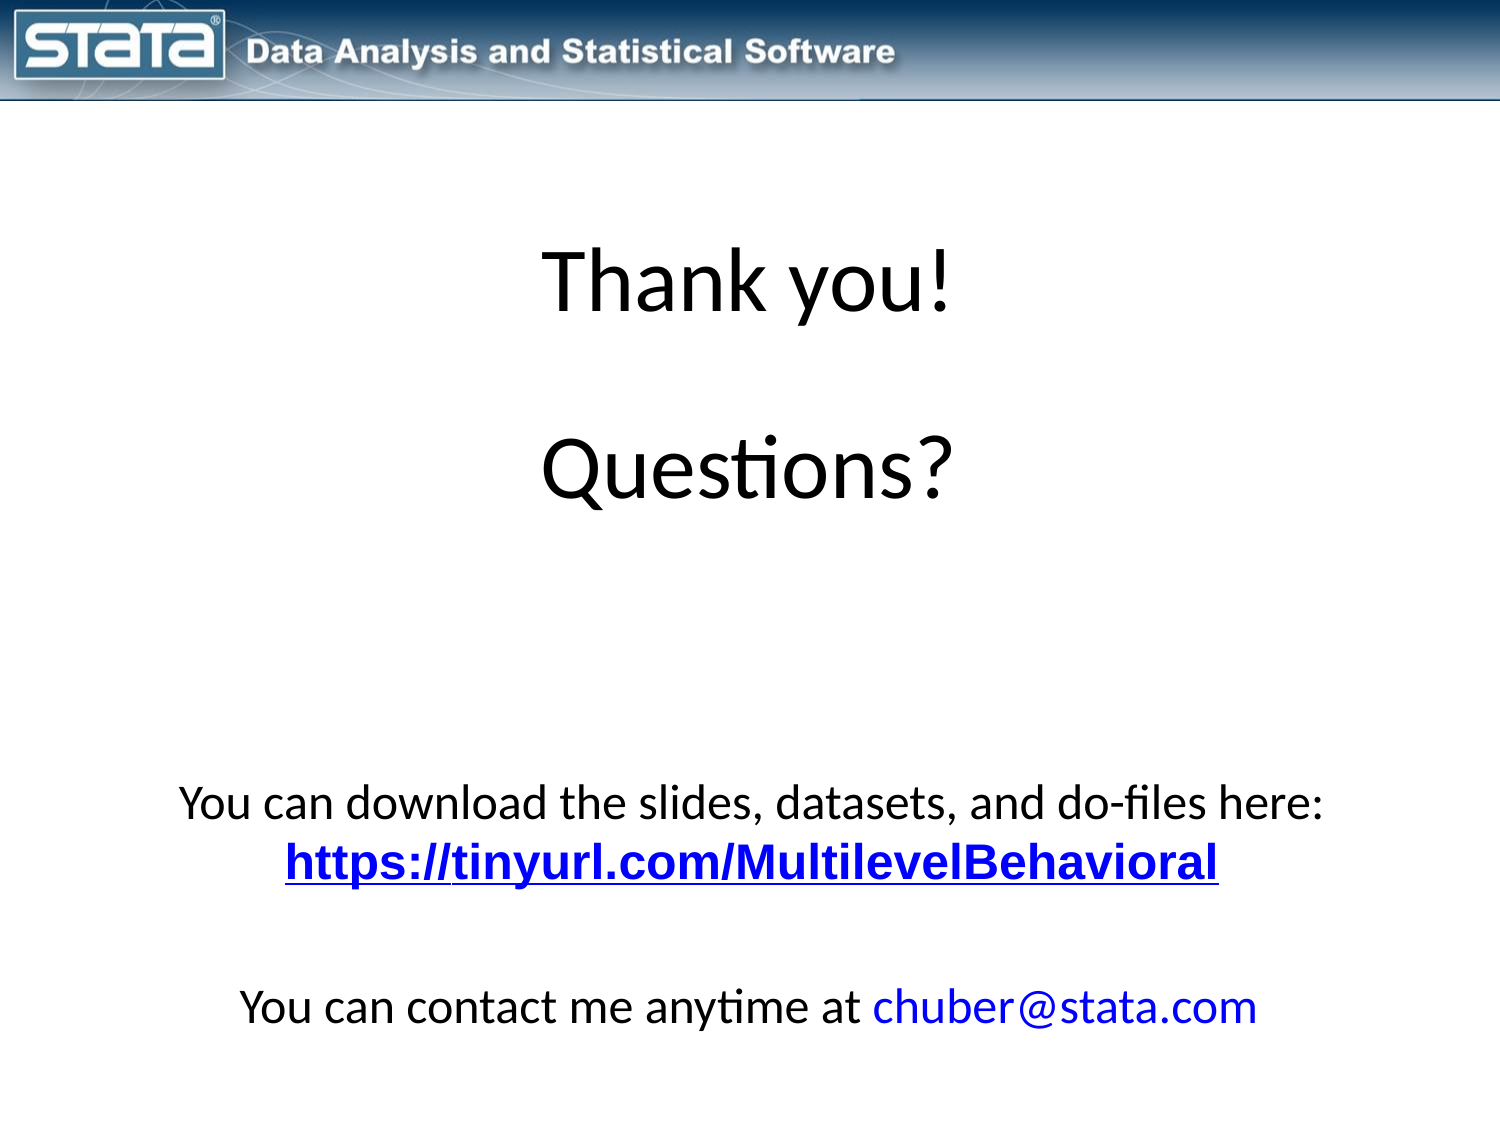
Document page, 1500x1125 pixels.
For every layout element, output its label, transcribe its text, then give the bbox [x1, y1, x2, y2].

text_box You can download the slides, datasets, and do-files here: https://tinyurl.com/MultilevelBehavioral [1, 762, 1500, 898]
picture [0, 0, 1500, 102]
text_box You can contact me anytime at chuber@stata.com [0, 966, 1498, 1041]
list Thank you! Questions? [0, 212, 1499, 625]
